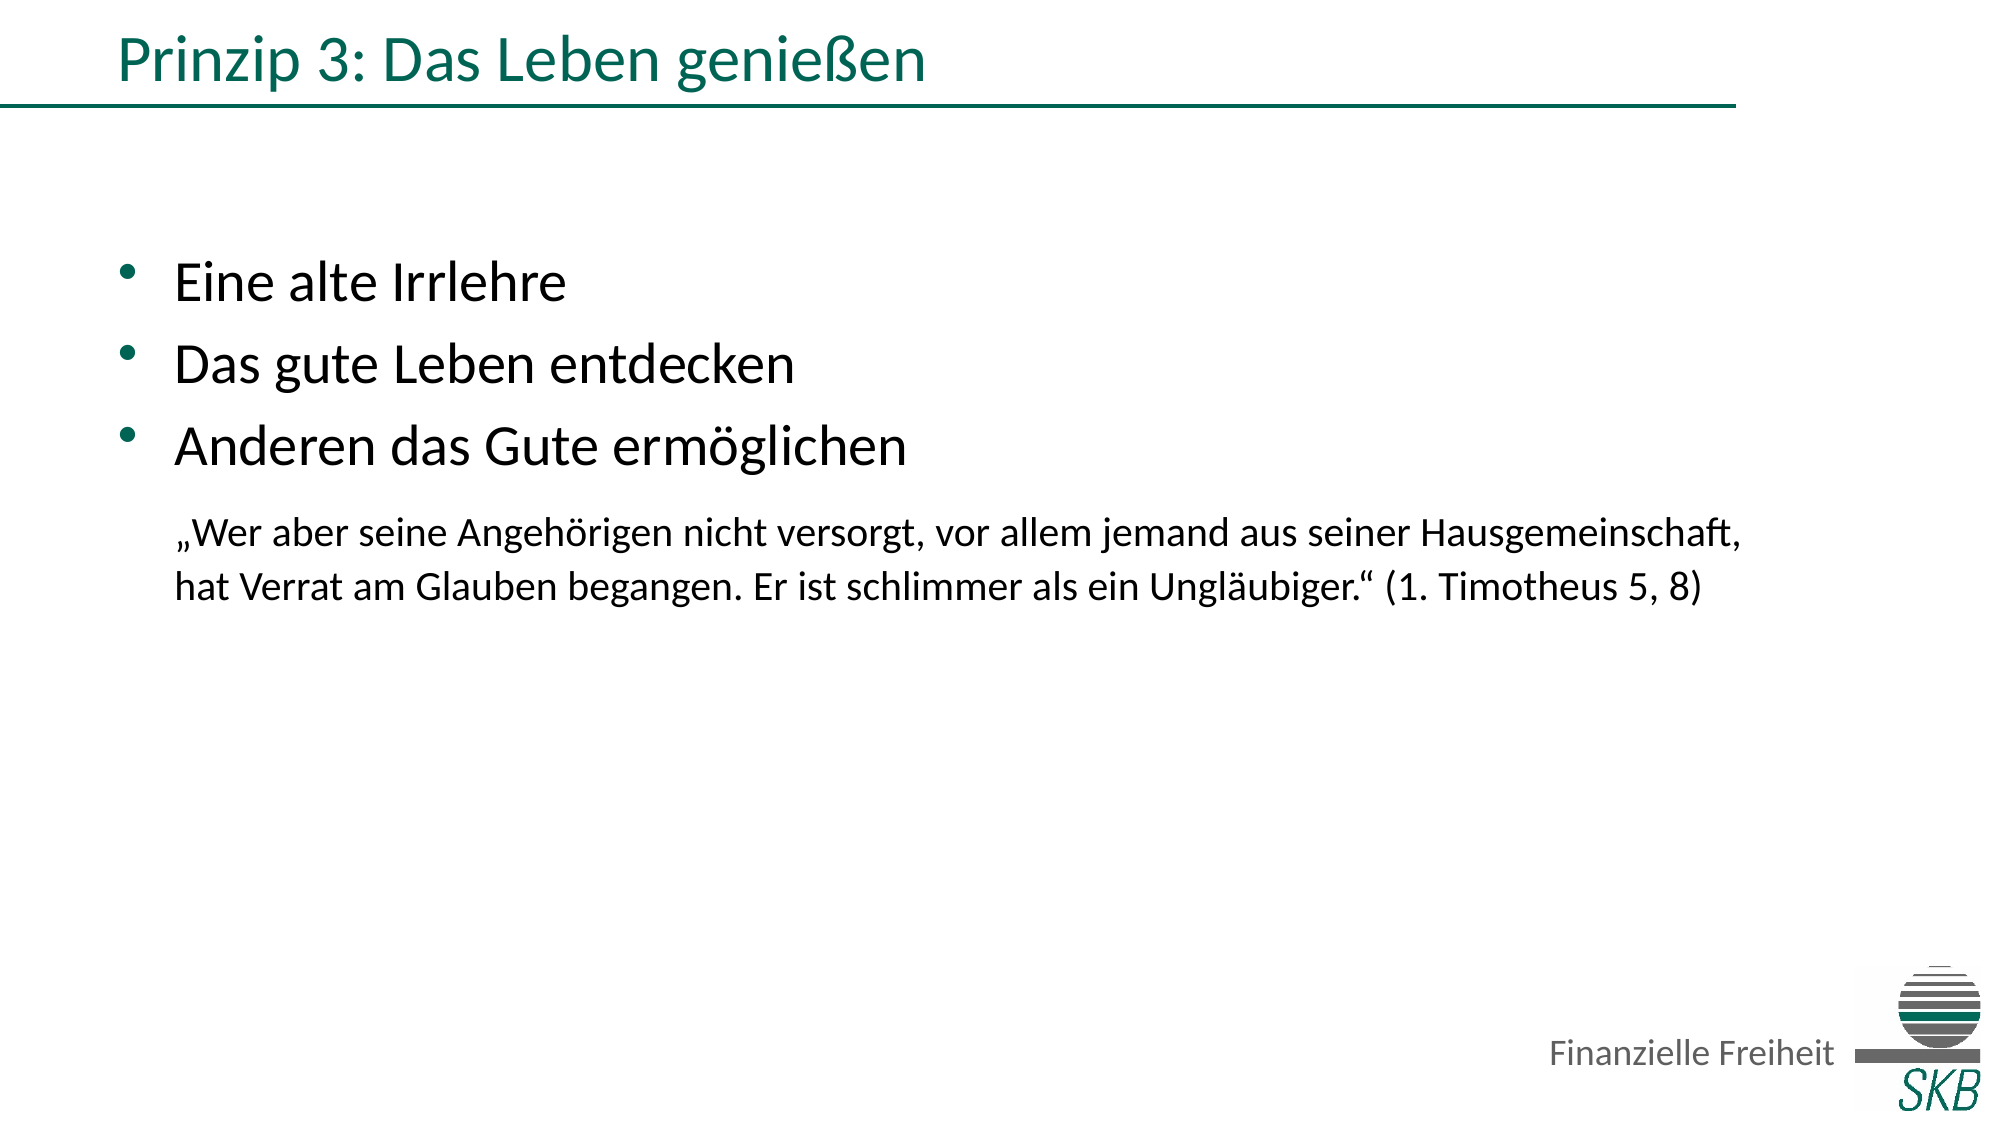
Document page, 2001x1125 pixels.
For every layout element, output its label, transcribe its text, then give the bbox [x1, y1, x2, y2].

text_box Prinzip 3: Das Leben genießen [102, 7, 1300, 80]
list Eine alte Irrlehre Das gute Leben entdecken Anderen das Gute ermöglichen „Wer aber seine Angehörigen nicht versorgt, vor allem jemand aus seiner Hausgemeinschaft, hat Verrat am Glauben begangen. Er ist schlimmer als ein Ungläubiger.“ (1. Timotheus 5, 8) [117, 243, 1792, 944]
picture [1855, 966, 1981, 1111]
